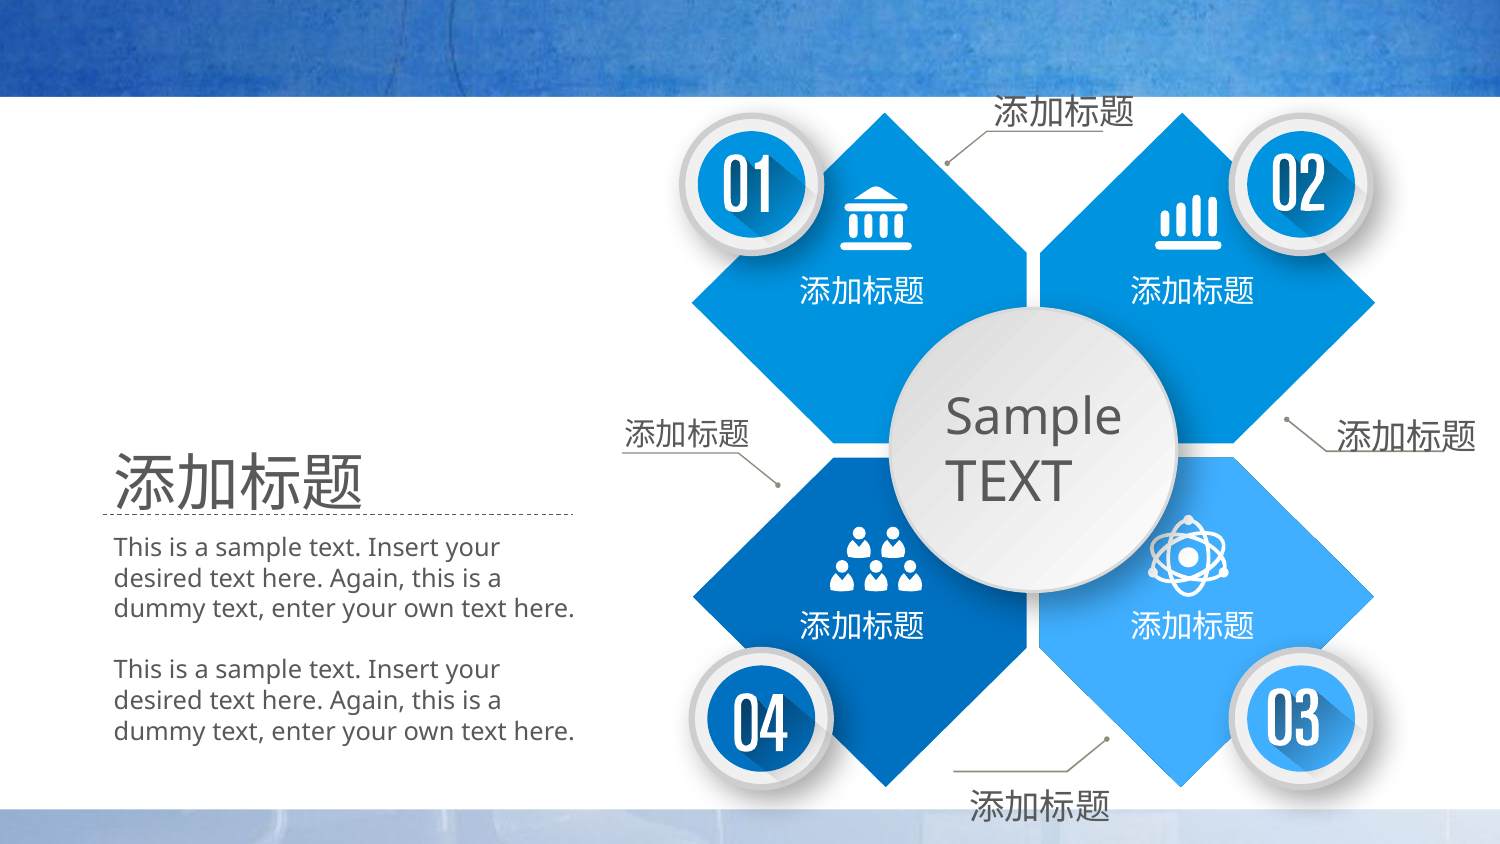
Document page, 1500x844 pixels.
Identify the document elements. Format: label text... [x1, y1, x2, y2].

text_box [691, 649, 839, 788]
text_box This is a sample text. Insert your desired text here. Again, this is a dummy text, enter your own text here. This is a sample text. Insert your desired text here. Again, this is a dummy text, enter your own text here. [102, 525, 606, 751]
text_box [890, 308, 1177, 592]
text_box 添加标题 [1324, 408, 1489, 463]
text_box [682, 115, 825, 253]
picture [0, 0, 1500, 96]
text_box 添加标题 [957, 778, 1122, 833]
picture [0, 810, 1500, 844]
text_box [692, 457, 1027, 788]
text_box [1231, 115, 1376, 253]
text_box [1316, 444, 1324, 451]
text_box 添加标题 [613, 408, 761, 458]
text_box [1231, 649, 1371, 788]
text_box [691, 112, 1027, 444]
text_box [1039, 457, 1374, 788]
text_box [1040, 112, 1376, 444]
text_box 添加标题 [102, 436, 609, 524]
text_box 添加标题 [982, 83, 1147, 138]
